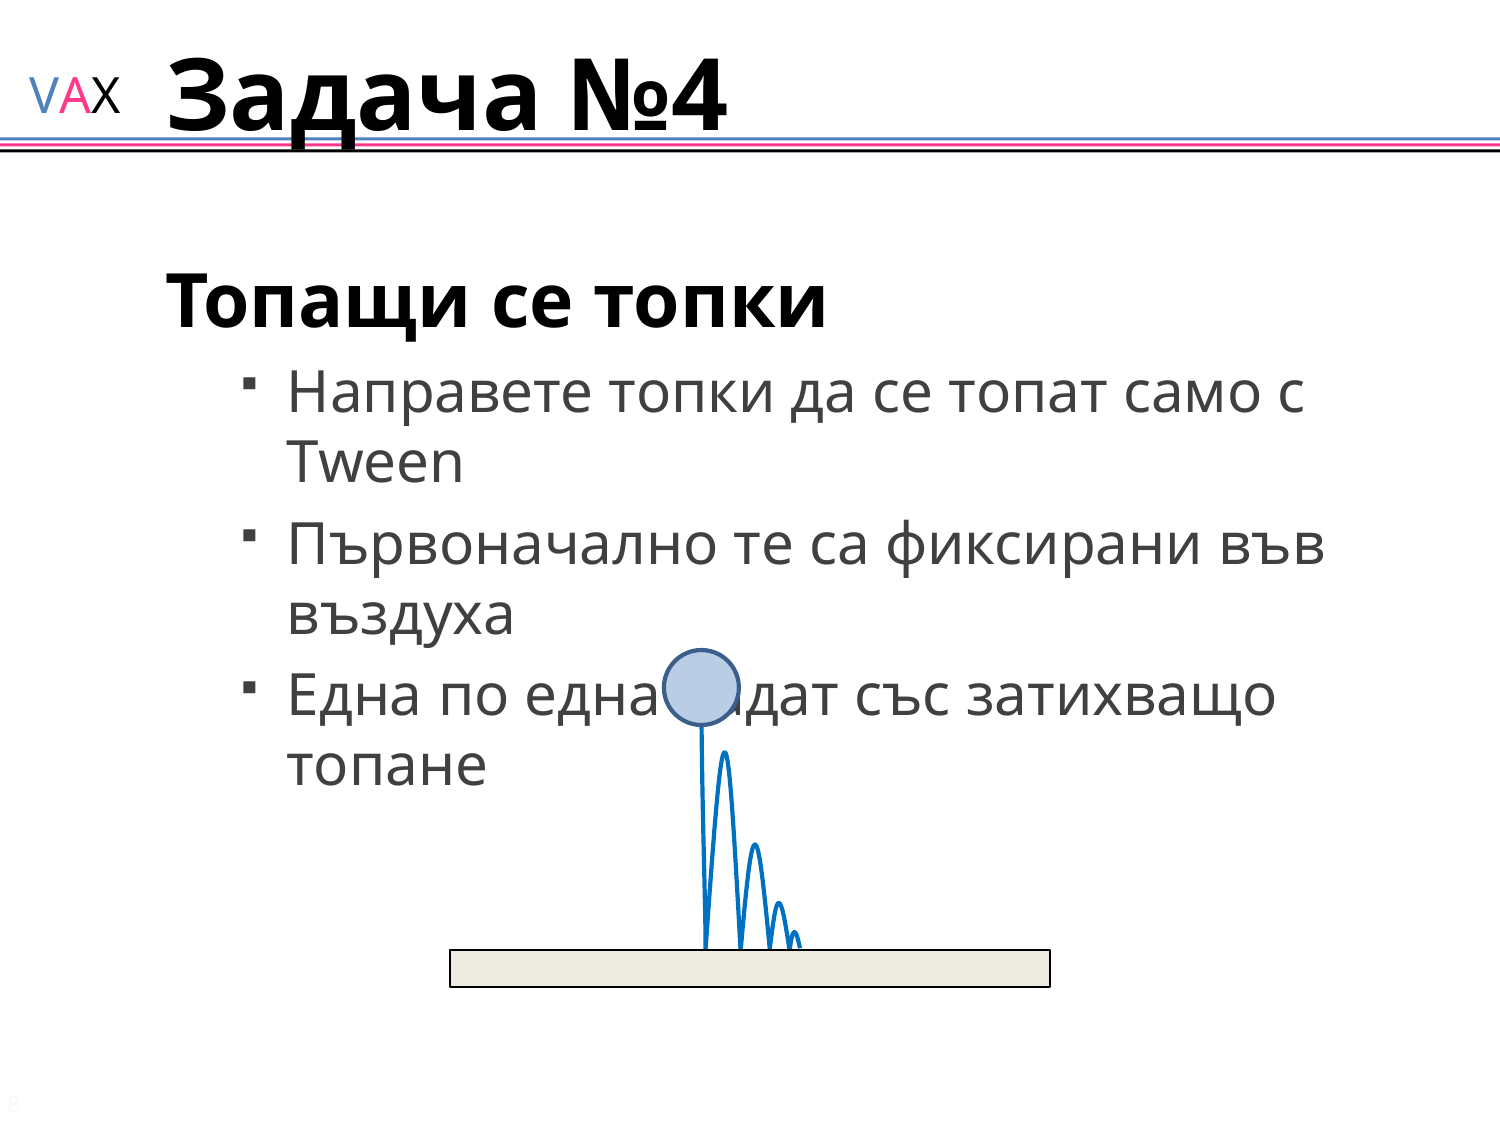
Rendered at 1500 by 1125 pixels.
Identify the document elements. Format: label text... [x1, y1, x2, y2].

text_box [699, 724, 803, 948]
text_box [661, 647, 741, 728]
text_box [448, 948, 1052, 990]
title Задача №4 [0, 37, 1500, 144]
list Топащи се топки Направете топки да се топат само с Tween Първоначално те са фиксирани във въздуха Една по една падат със затихващо топане [150, 200, 1488, 1113]
